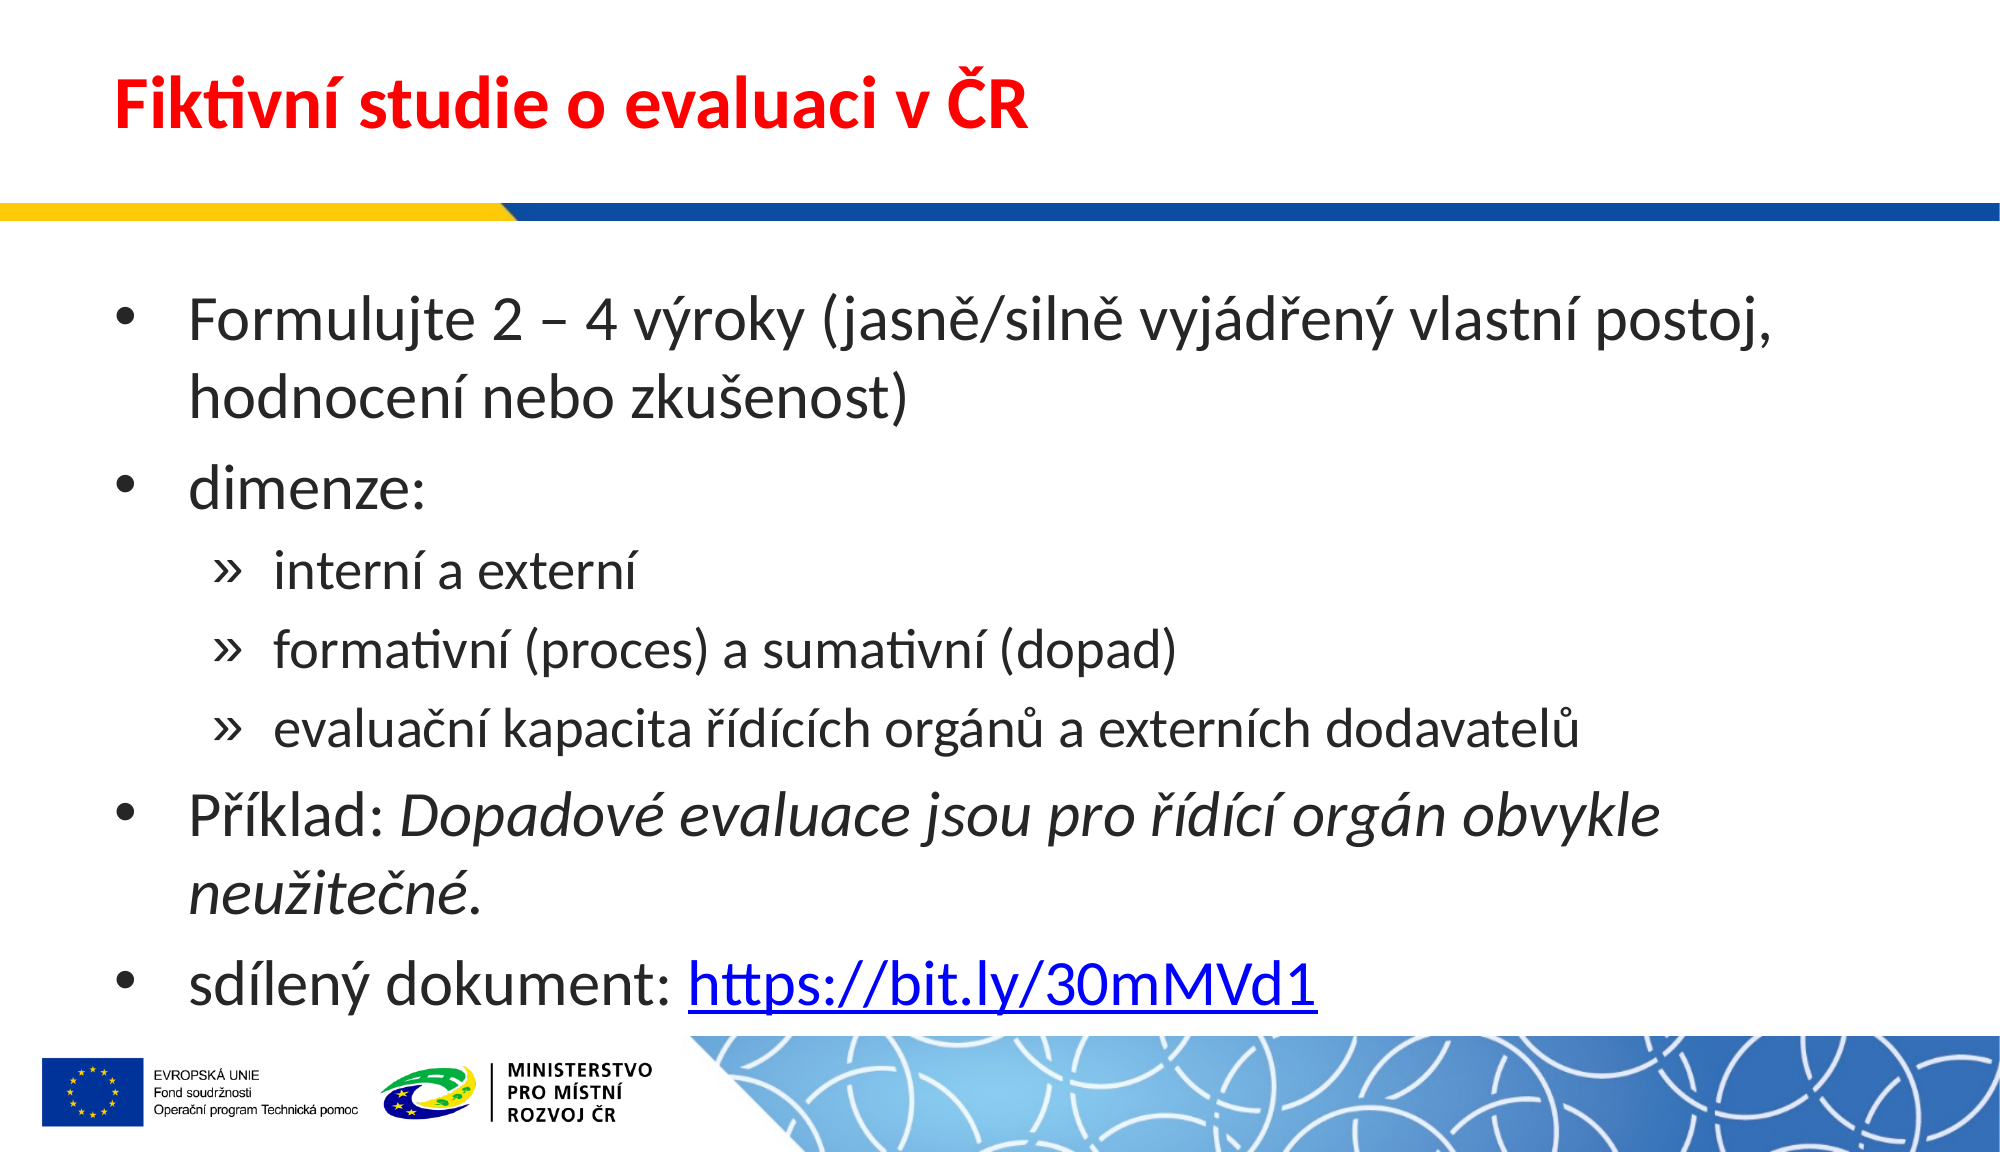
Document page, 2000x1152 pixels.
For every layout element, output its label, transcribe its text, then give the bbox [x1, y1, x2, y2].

picture [19, 1035, 674, 1149]
picture [0, 203, 2000, 221]
list Formulujte 2 – 4 výroky (jasně/silně vyjádřený vlastní postoj, hodnocení nebo zkušenost) dimenze: interní a externí formativní (proces) a sumativní (dopad) evaluační kapacita řídících orgánů a externích dodavatelů Příklad: Dopadové evaluace jsou pro řídící orgán obvykle neužitečné. sdílený dokument: https://bit.ly/30mMVd1 [99, 268, 1900, 1029]
title Fiktivní studie o evaluaci v ČR [99, 46, 1900, 198]
picture [680, 1036, 2000, 1152]
